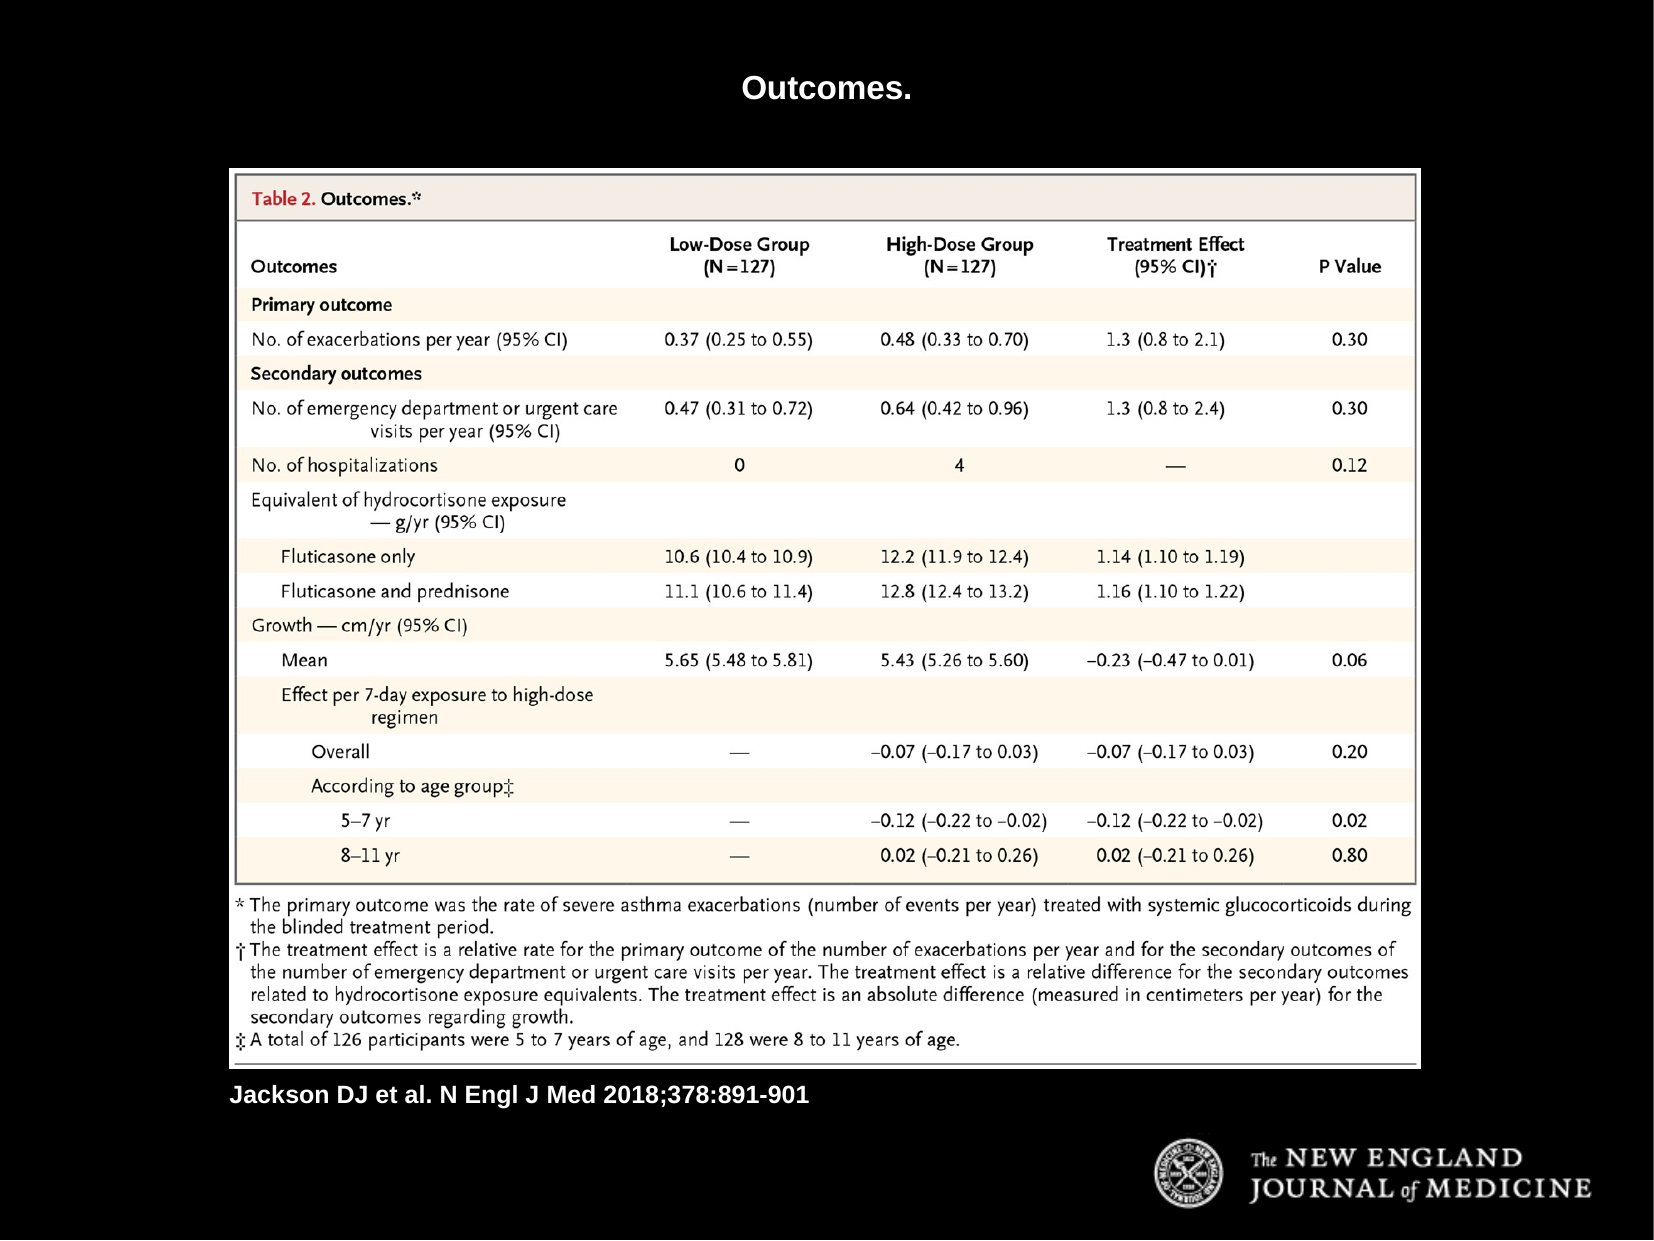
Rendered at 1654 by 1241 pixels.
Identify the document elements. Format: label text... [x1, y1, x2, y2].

text_box Jackson DJ et al. N Engl J Med 2018;378:891-901 [229, 1079, 1421, 1109]
text_box Outcomes. [58, 69, 1596, 108]
picture [1141, 1133, 1606, 1213]
picture [229, 168, 1421, 1069]
